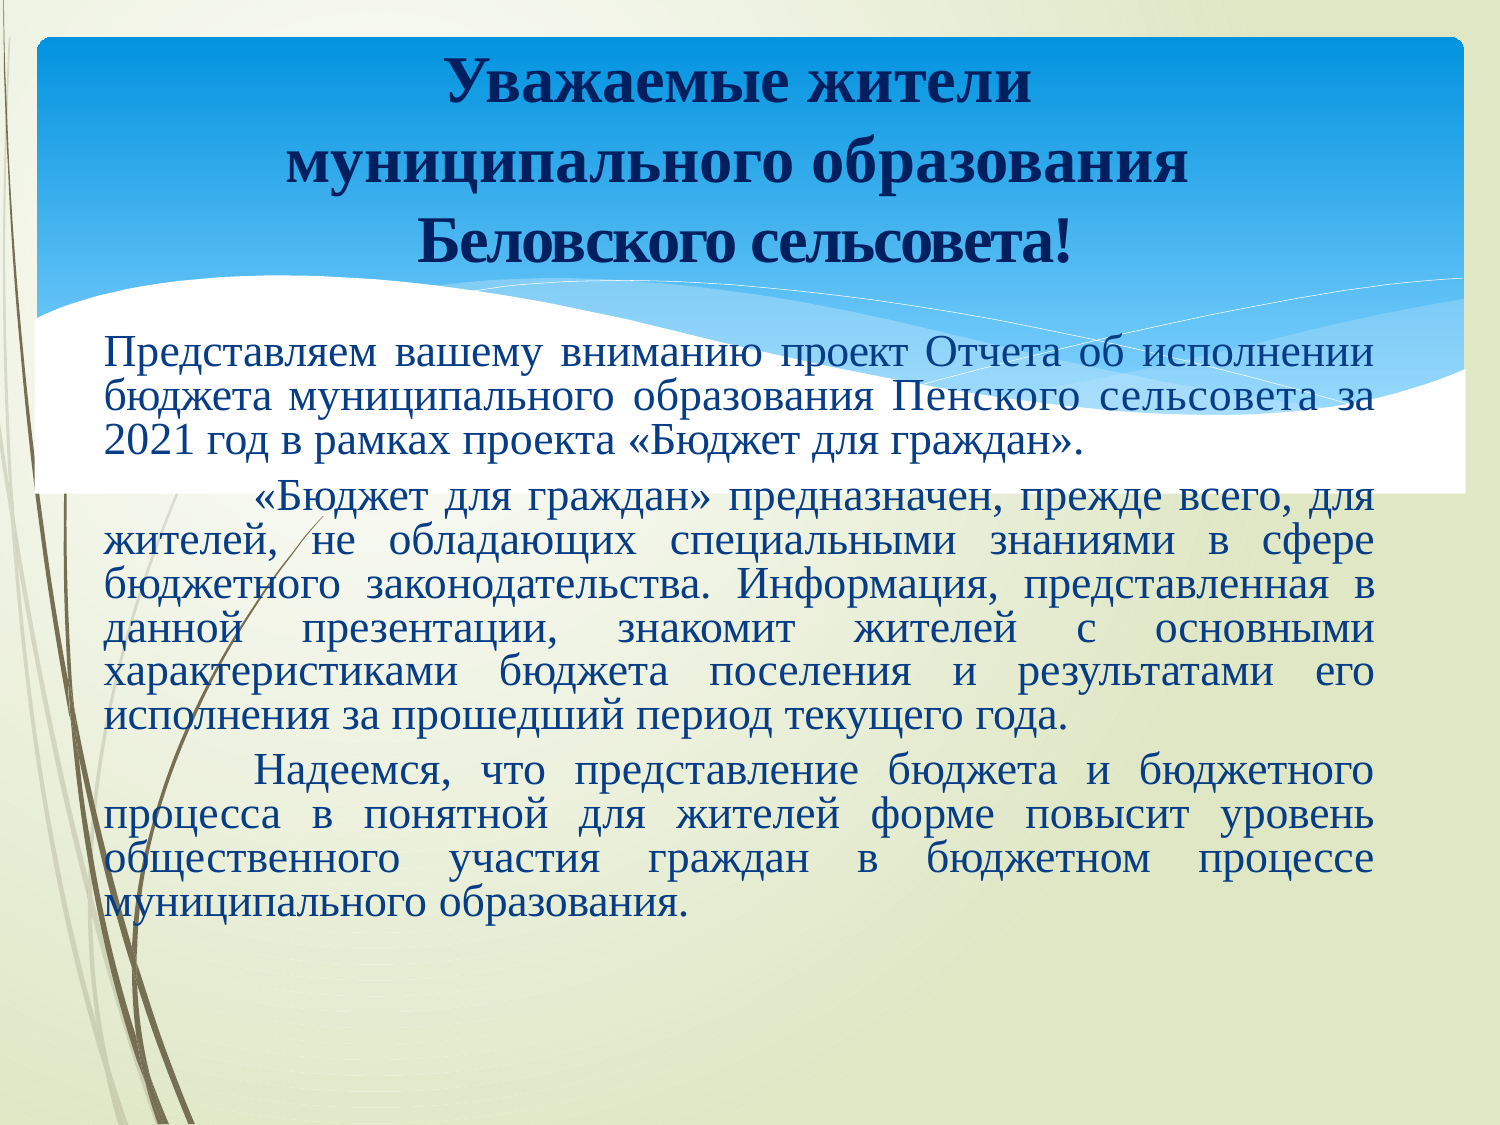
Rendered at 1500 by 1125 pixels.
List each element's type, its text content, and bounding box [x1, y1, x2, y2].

text_box Представляем вашему вниманию проект Отчета об исполнении бюджета муниципального образования Пенского сельсовета за 2021 год в рамках проекта «Бюджет для граждан». «Бюджет для граждан» предназначен, прежде всего, для жителей, не обладающих специальными знаниями в сфере бюджетного законодательства. Информация, представленная в данной презентации, знакомит жителей с основными характеристиками бюджета поселения и результатами его исполнения за прошедший период текущего года. Надеемся, что представление бюджета и бюджетного процесса в понятной для жителей форме повысит уровень общественного участия граждан в бюджетном процессе муниципального образования. [101, 502, 1376, 926]
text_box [34, 37, 1466, 494]
